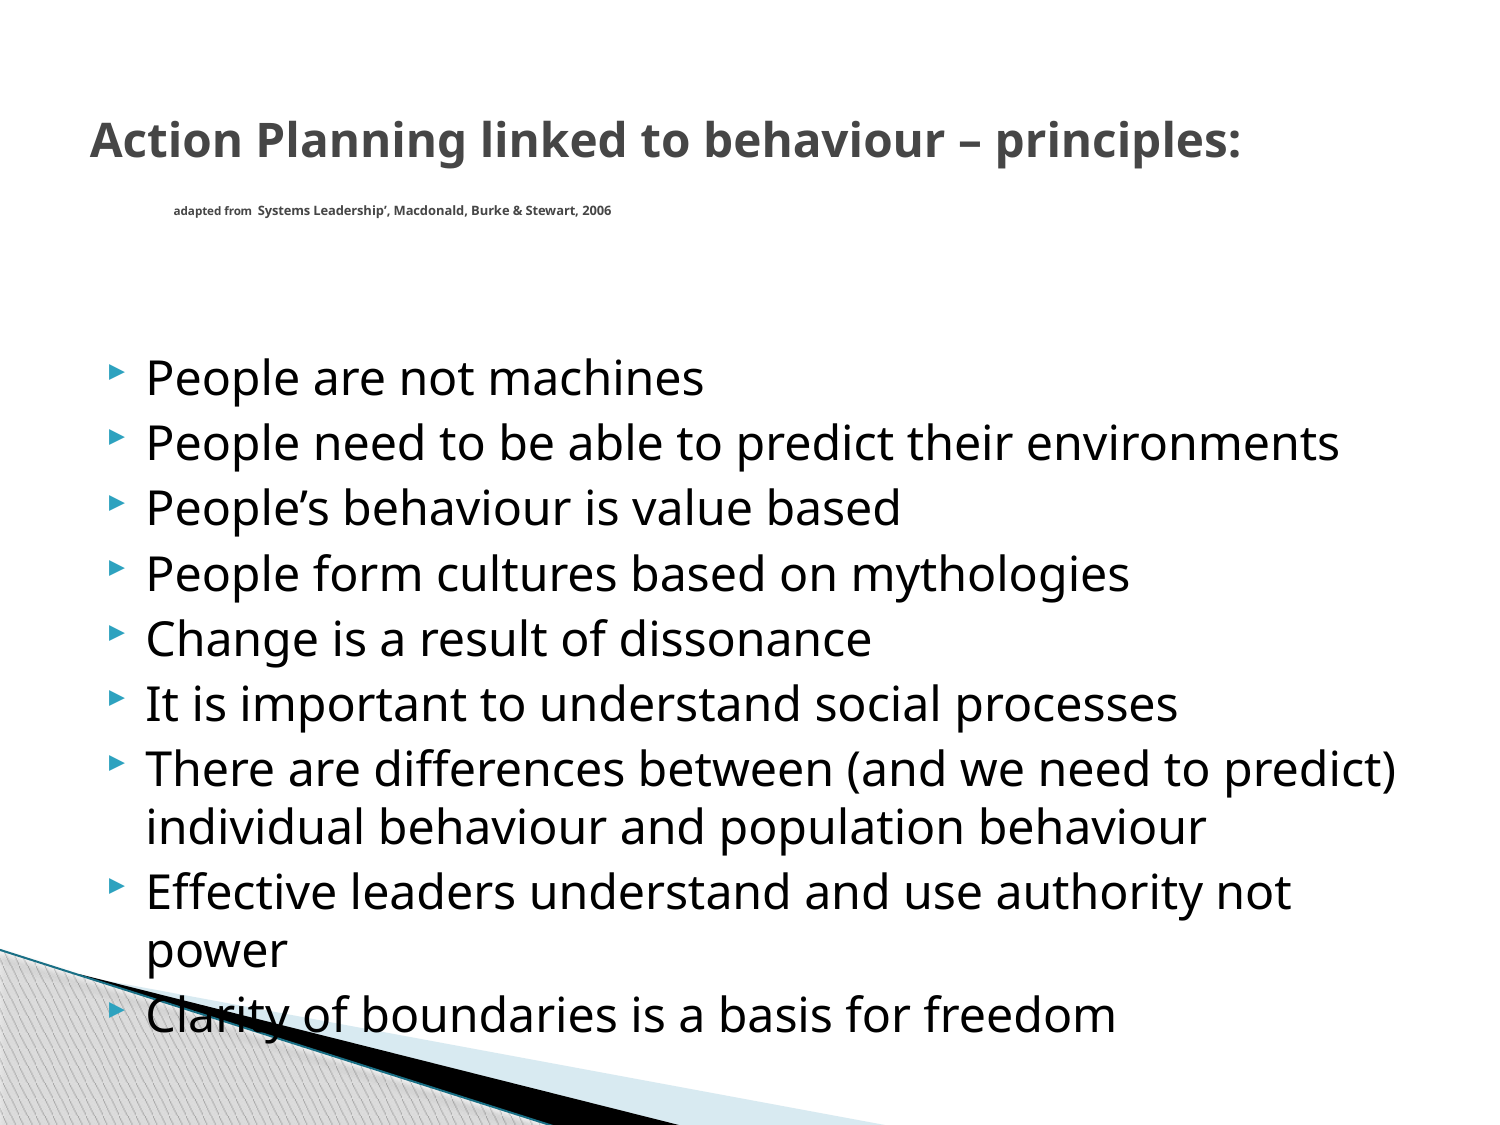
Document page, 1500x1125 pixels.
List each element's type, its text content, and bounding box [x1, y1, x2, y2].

title Action Planning linked to behaviour – principles: adapted from Systems Leadership’, Macdonald, Burke & Stewart, 2006 [75, 45, 1425, 233]
list People are not machines People need to be able to predict their environments People’s behaviour is value based People form cultures based on mythologies Change is a result of dissonance It is important to understand social processes There are differences between (and we need to predict) individual behaviour and population behaviour Effective leaders understand and use authority not power Clarity of boundaries is a basis for freedom [75, 339, 1425, 1079]
